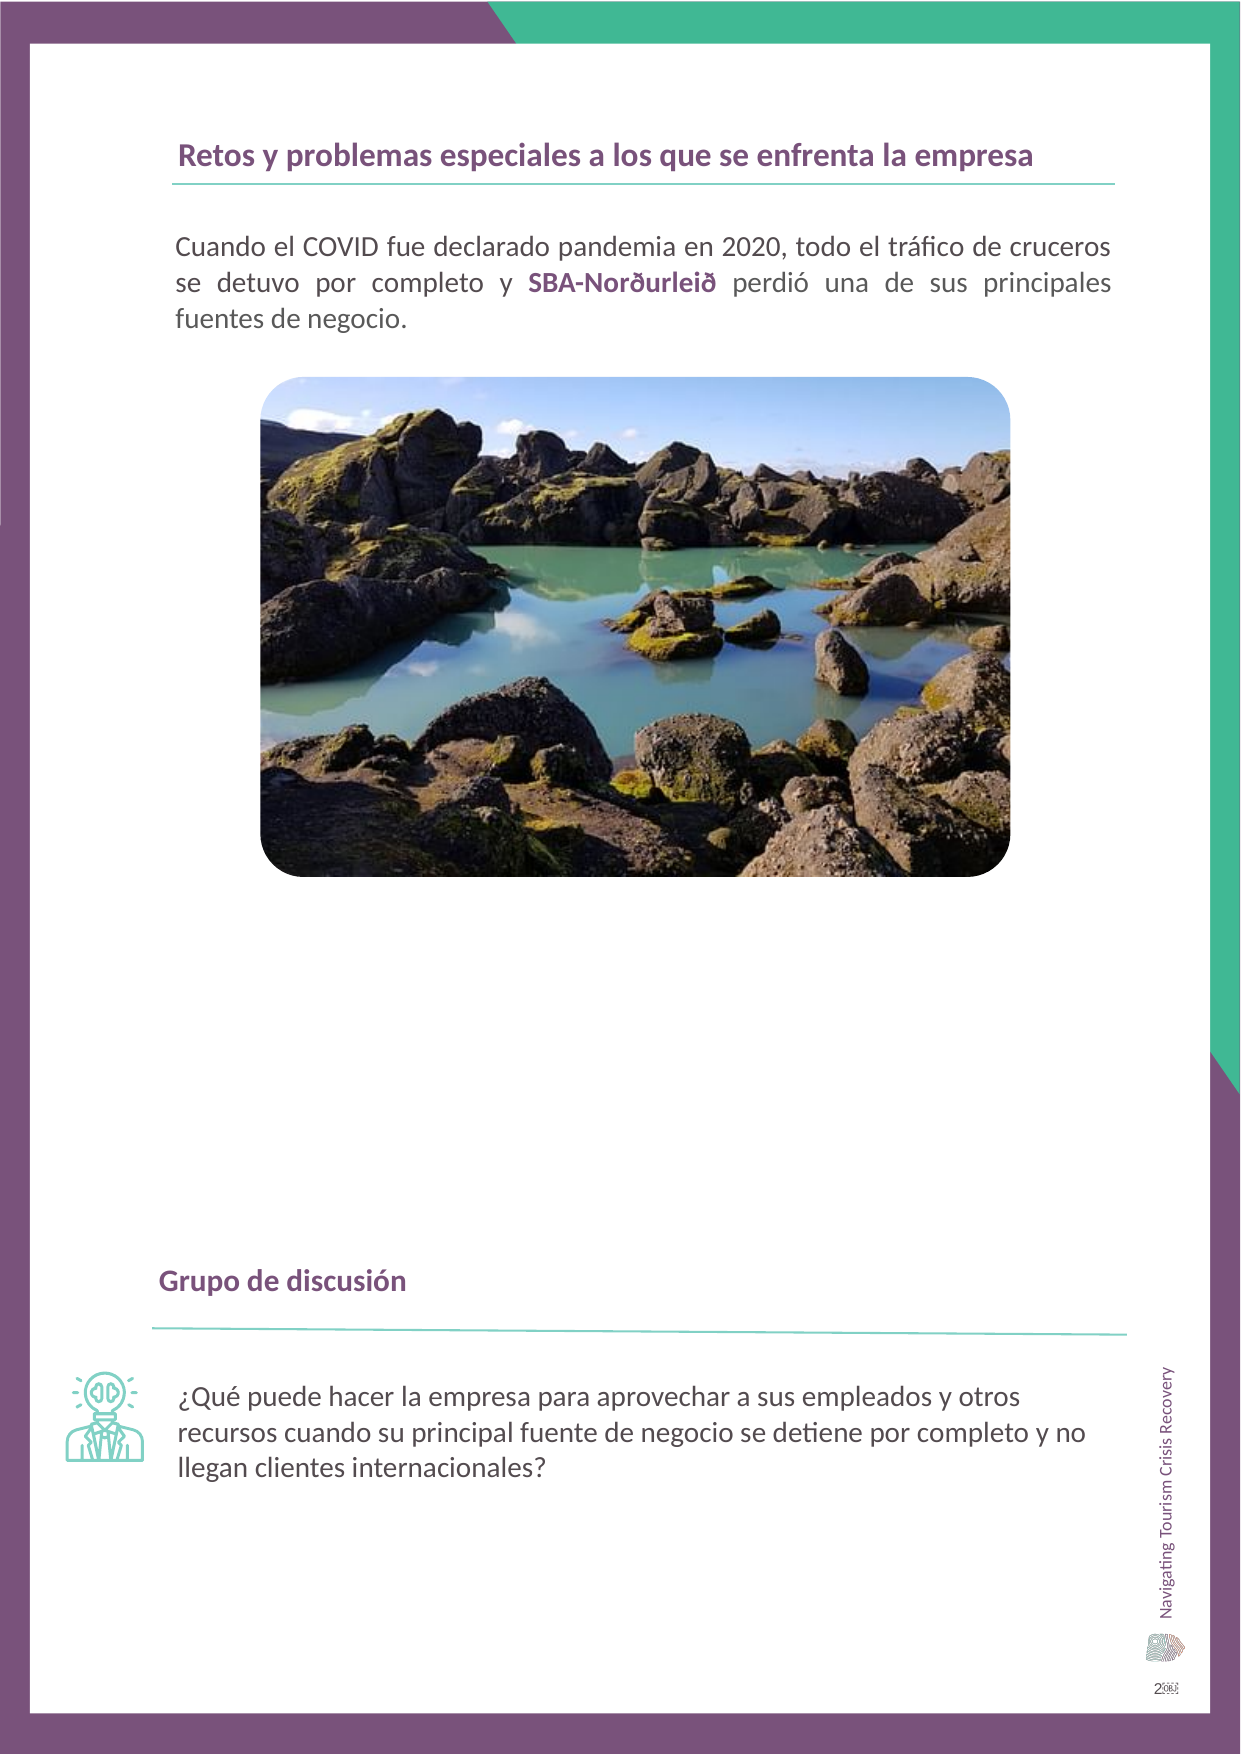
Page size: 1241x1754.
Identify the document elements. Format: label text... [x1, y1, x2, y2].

text_box Grupo de discusión [143, 1248, 1127, 1310]
text_box Cuando el COVID fue declarado pandemia en 2020, todo el tráfico de cruceros se detuvo por completo y SBA-Norðurleið perdió una de sus principales fuentes de negocio. [160, 219, 1127, 756]
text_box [65, 1371, 145, 1463]
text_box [151, 1328, 1128, 1335]
picture [260, 376, 1011, 878]
text_box ¿Qué puede hacer la empresa para aprovechar a sus empleados y otros recursos cuando su principal fuente de negocio se detiene por completo y no llegan clientes internacionales? [162, 1309, 1139, 1551]
picture [1142, 1631, 1189, 1667]
list Retos y problemas especiales a los que se enfrenta la empresa [155, 122, 1139, 185]
